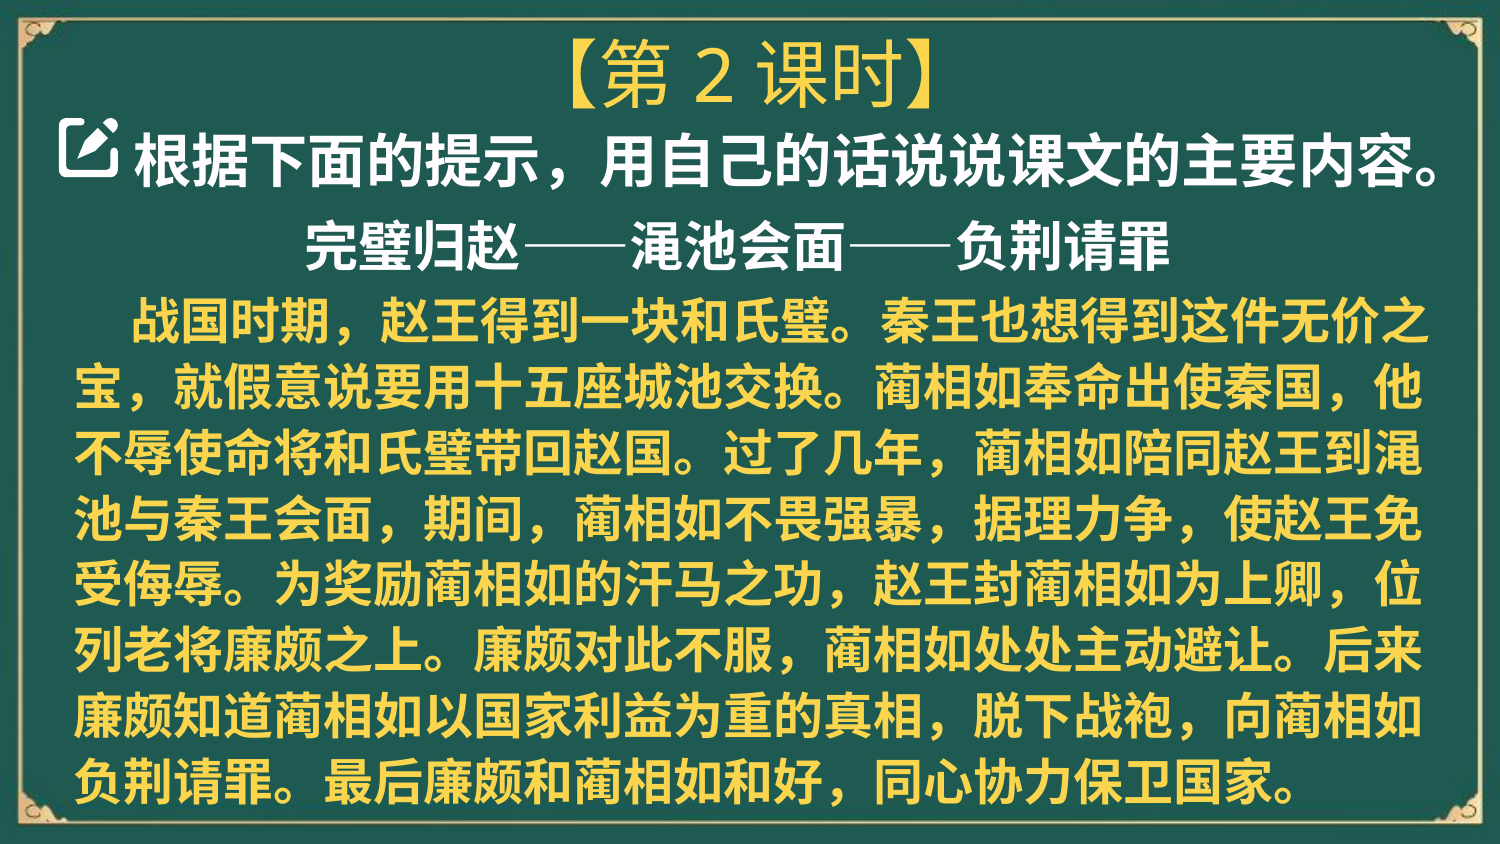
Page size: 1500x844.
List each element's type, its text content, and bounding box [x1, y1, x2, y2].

picture [0, 0, 1500, 844]
text_box 【第2课时】 [509, 20, 995, 101]
text_box 完璧归赵——渑池会面——负荆请罪 [289, 200, 1258, 285]
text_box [58, 102, 1500, 192]
text_box 战国时期，赵王得到一块和氏璧。秦王也想得到这件无价之宝，就假意说要用十五座城池交换。蔺相如奉命出使秦国，他不辱使命将和氏璧带回赵国。过了几年，蔺相如陪同赵王到渑池与秦王会面，期间，蔺相如不畏强暴，据理力争，使赵王免受侮辱。为奖励蔺相如的汗马之功，赵王封蔺相如为上卿，位列老将廉颇之上。廉颇对此不服，蔺相如处处主动避让。后来廉颇知道蔺相如以国家利益为重的真相，脱下战袍，向蔺相如负荆请罪。最后廉颇和蔺相如和好，同心协力保卫国家。 [58, 275, 1488, 819]
